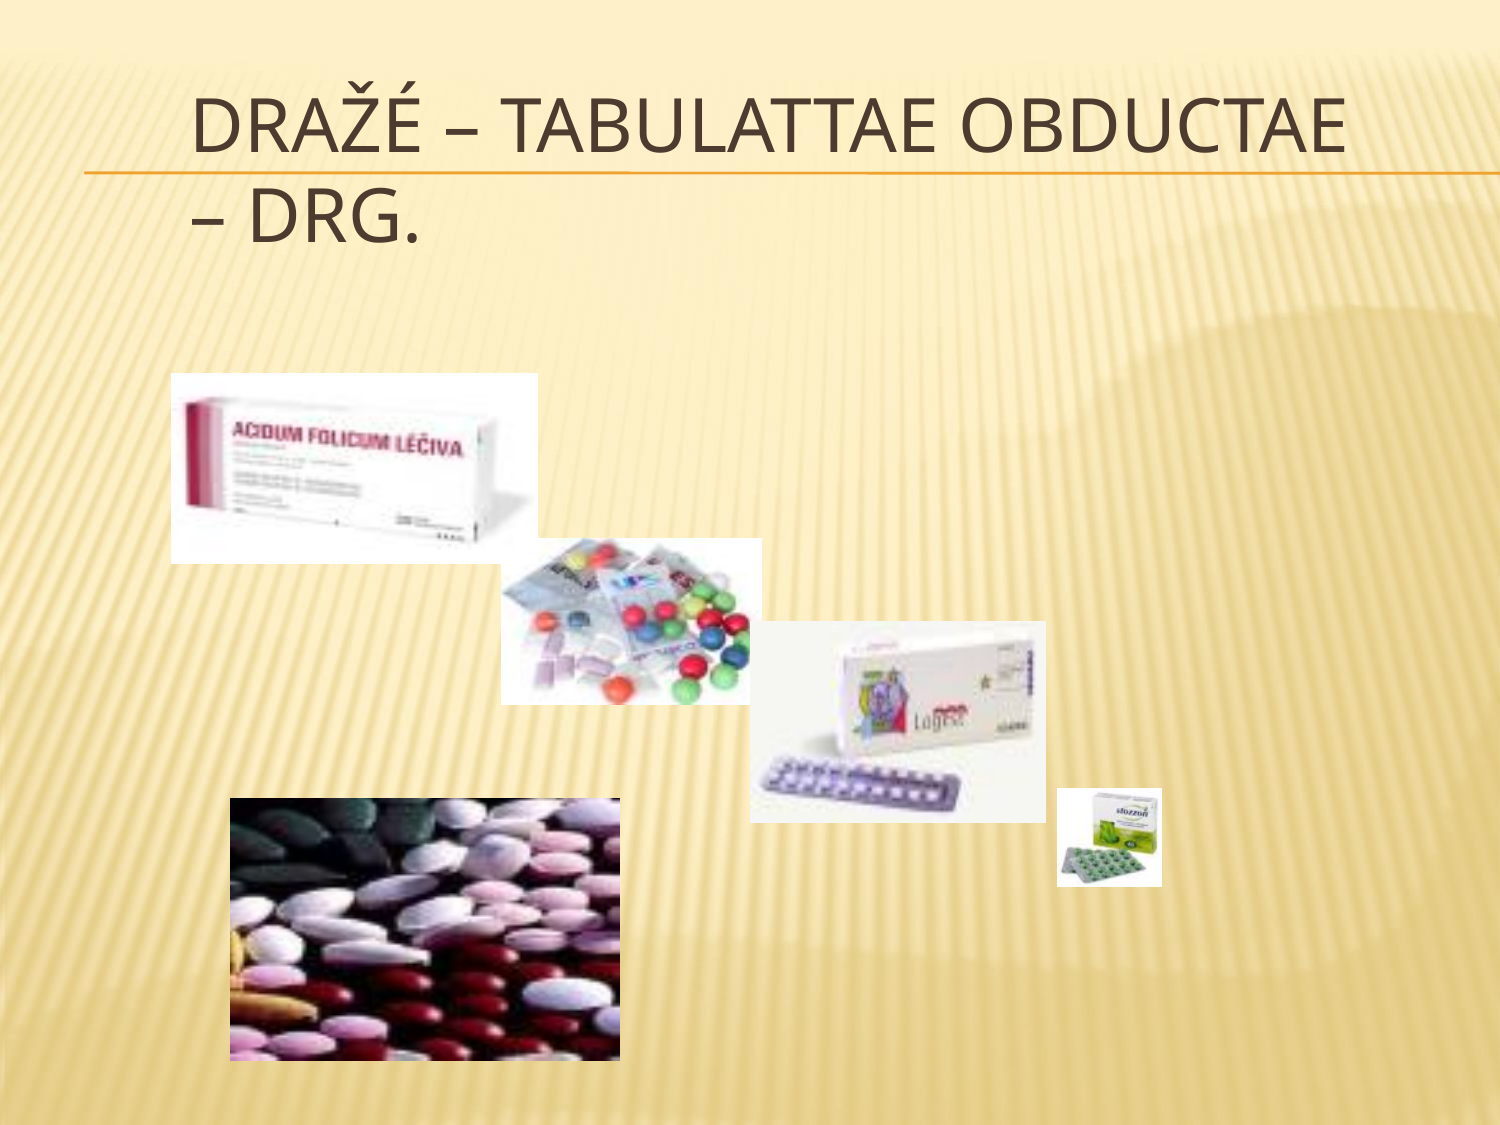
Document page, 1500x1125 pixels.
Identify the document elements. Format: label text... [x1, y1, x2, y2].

title Dražé – tabulattae obductae – drg. [174, 50, 1413, 285]
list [501, 538, 763, 705]
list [749, 621, 1046, 823]
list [1057, 788, 1162, 887]
picture [0, 0, 1500, 1125]
